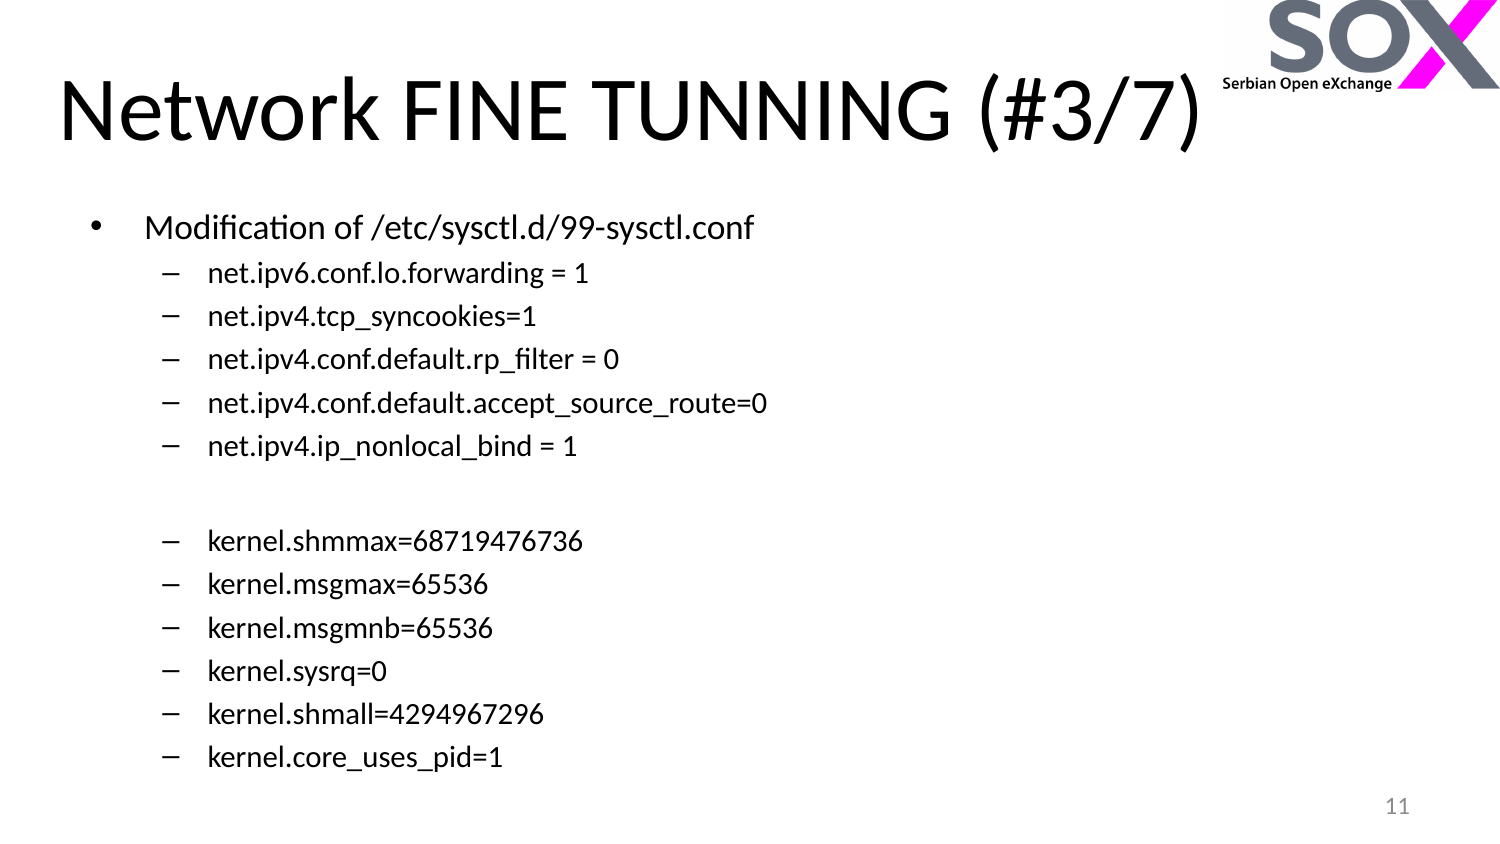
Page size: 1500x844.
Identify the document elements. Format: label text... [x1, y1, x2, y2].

picture [1223, 0, 1500, 92]
list Modification of /etc/sysctl.d/99-sysctl.conf net.ipv6.conf.lo.forwarding = 1 net.ipv4.tcp_syncookies=1 net.ipv4.conf.default.rp_filter = 0 net.ipv4.conf.default.accept_source_route=0 net.ipv4.ip_nonlocal_bind = 1 kernel.shmmax=68719476736 kernel.msgmax=65536 kernel.msgmnb=65536 kernel.sysrq=0 kernel.shmall=4294967296 kernel.core_uses_pid=1 [75, 196, 1425, 789]
slide_number 11 [1074, 782, 1425, 827]
title Network FINE TUNNING (#3/7) [17, 33, 1247, 175]
